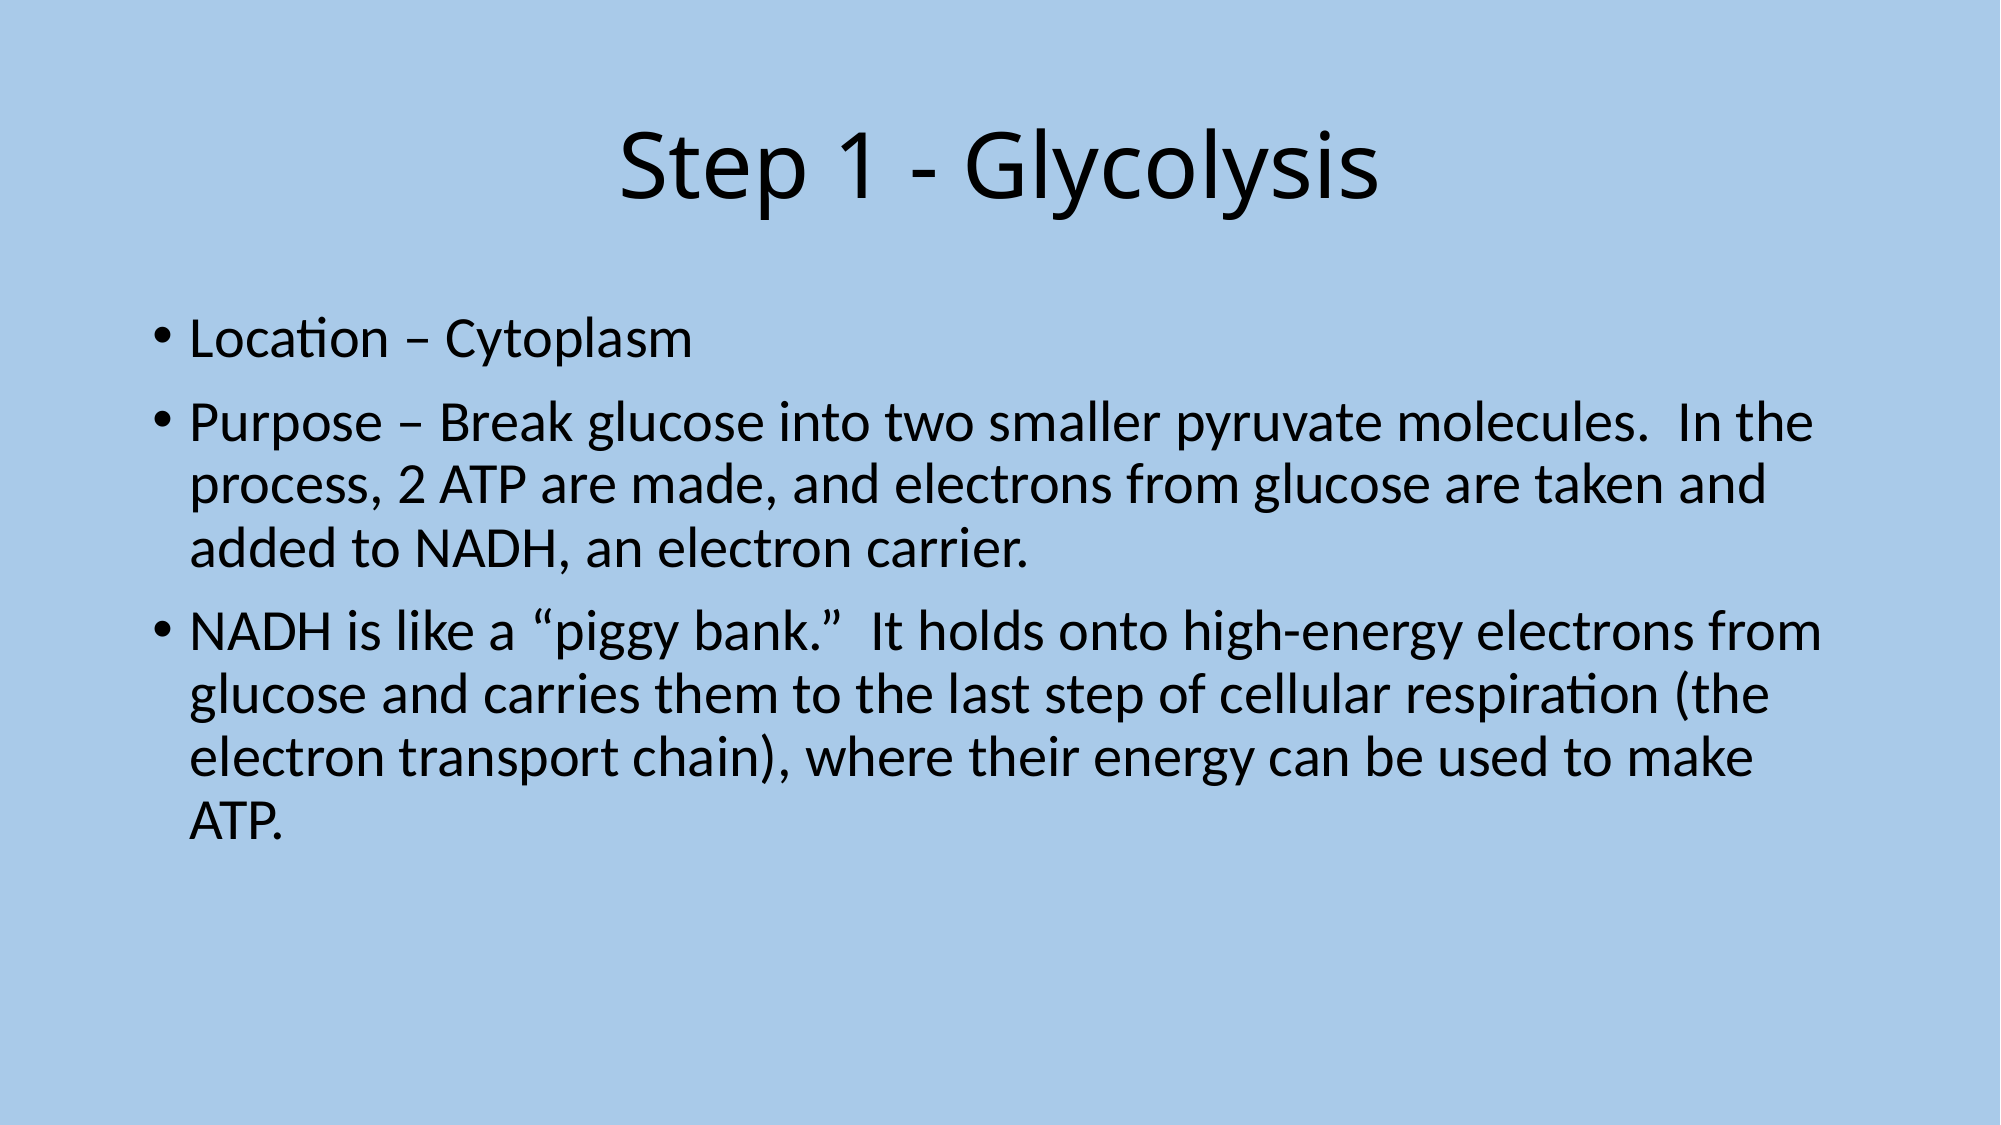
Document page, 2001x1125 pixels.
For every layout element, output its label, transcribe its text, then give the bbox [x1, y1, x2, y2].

list Location – Cytoplasm Purpose – Break glucose into two smaller pyruvate molecules. In the process, 2 ATP are made, and electrons from glucose are taken and added to NADH, an electron carrier. NADH is like a “piggy bank.” It holds onto high-energy electrons from glucose and carries them to the last step of cellular respiration (the electron transport chain), where their energy can be used to make ATP. [137, 299, 1863, 1014]
title Step 1 - Glycolysis [137, 59, 1863, 278]
